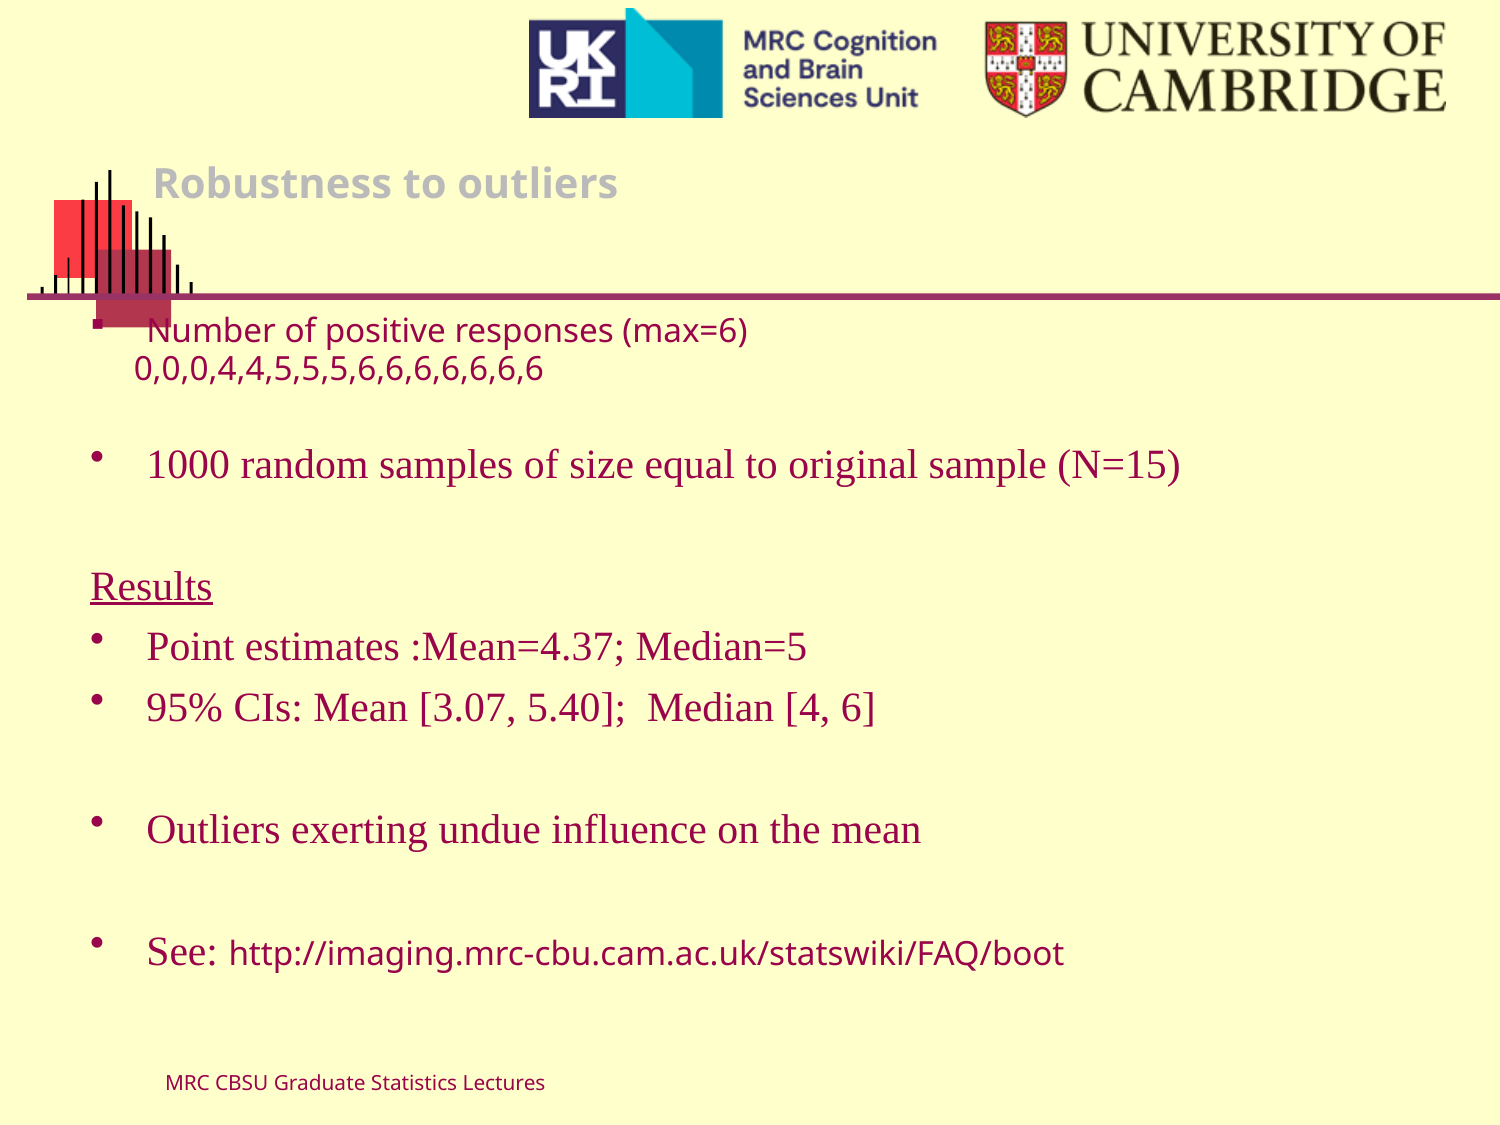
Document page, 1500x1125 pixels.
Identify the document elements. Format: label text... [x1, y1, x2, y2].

title Robustness to outliers [137, 137, 988, 233]
picture [529, 8, 1446, 118]
list Number of positive responses (max=6) 0,0,0,4,4,5,5,5,6,6,6,6,6,6,6 1000 random samples of size equal to original sample (N=15) Results Point estimates :Mean=4.37; Median=5 95% CIs: Mean [3.07, 5.40]; Median [4, 6] Outliers exerting undue influence on the mean See: http://imaging.mrc-cbu.cam.ac.uk/statswiki/FAQ/boot [75, 262, 1425, 1038]
footer MRC CBSU Graduate Statistics Lectures [149, 1062, 988, 1101]
